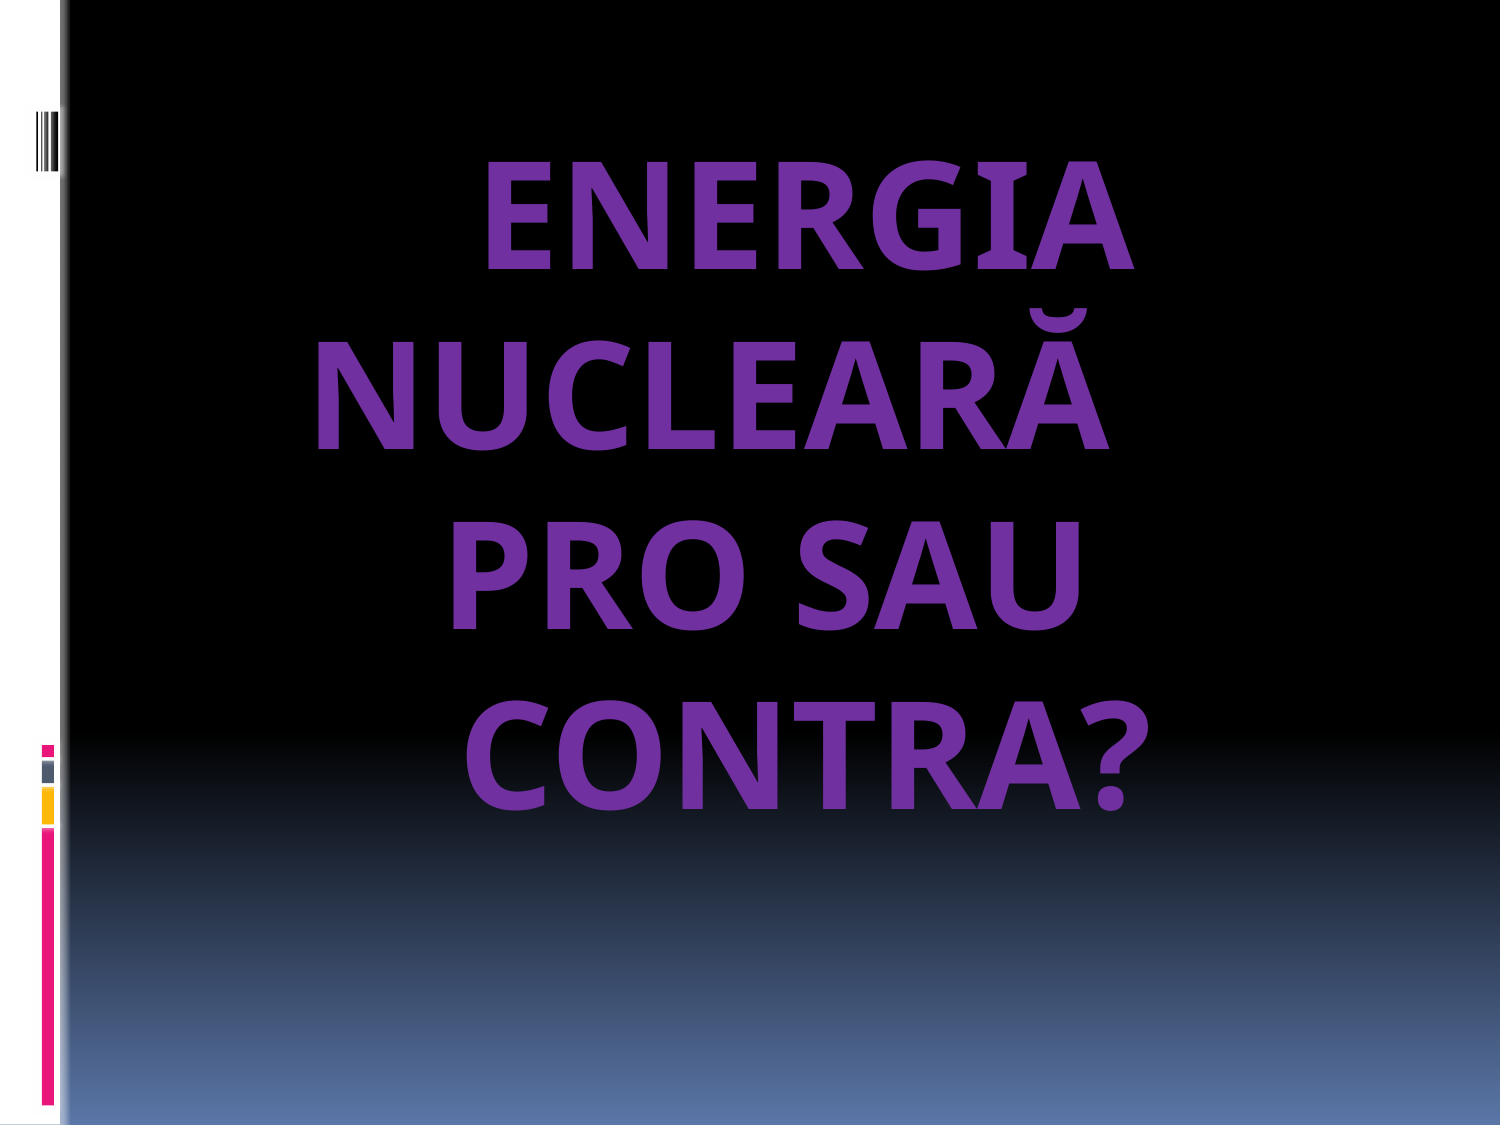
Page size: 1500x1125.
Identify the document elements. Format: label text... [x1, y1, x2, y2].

title Energia nucleară pro sau contra? [249, 112, 1363, 866]
